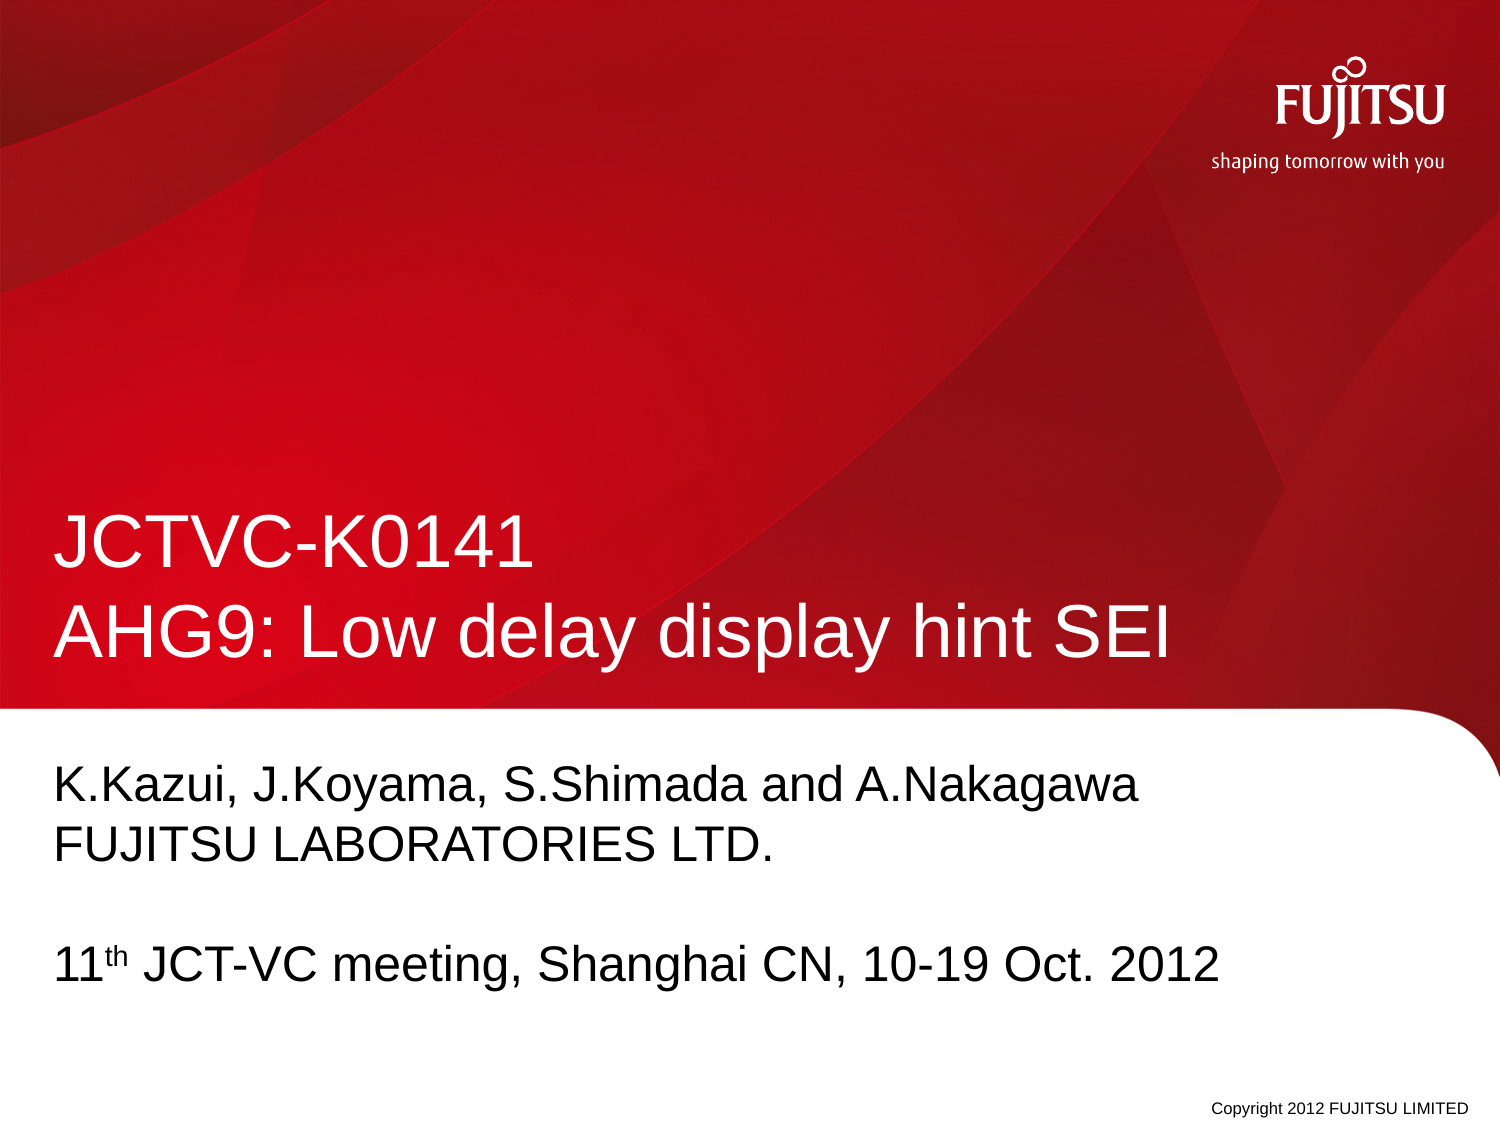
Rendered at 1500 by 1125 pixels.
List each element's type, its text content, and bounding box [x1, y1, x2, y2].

subtitle K.Kazui, J.Koyama, S.Shimada and A.Nakagawa FUJITSU LABORATORIES LTD. 11th JCT-VC meeting, Shanghai CN, 10-19 Oct. 2012 [53, 751, 1353, 1044]
title JCTVC-K0141 AHG9: Low delay display hint SEI [53, 285, 1353, 673]
picture [0, 0, 1500, 797]
footer Copyright 2012 FUJITSU LIMITED [809, 1091, 1470, 1125]
